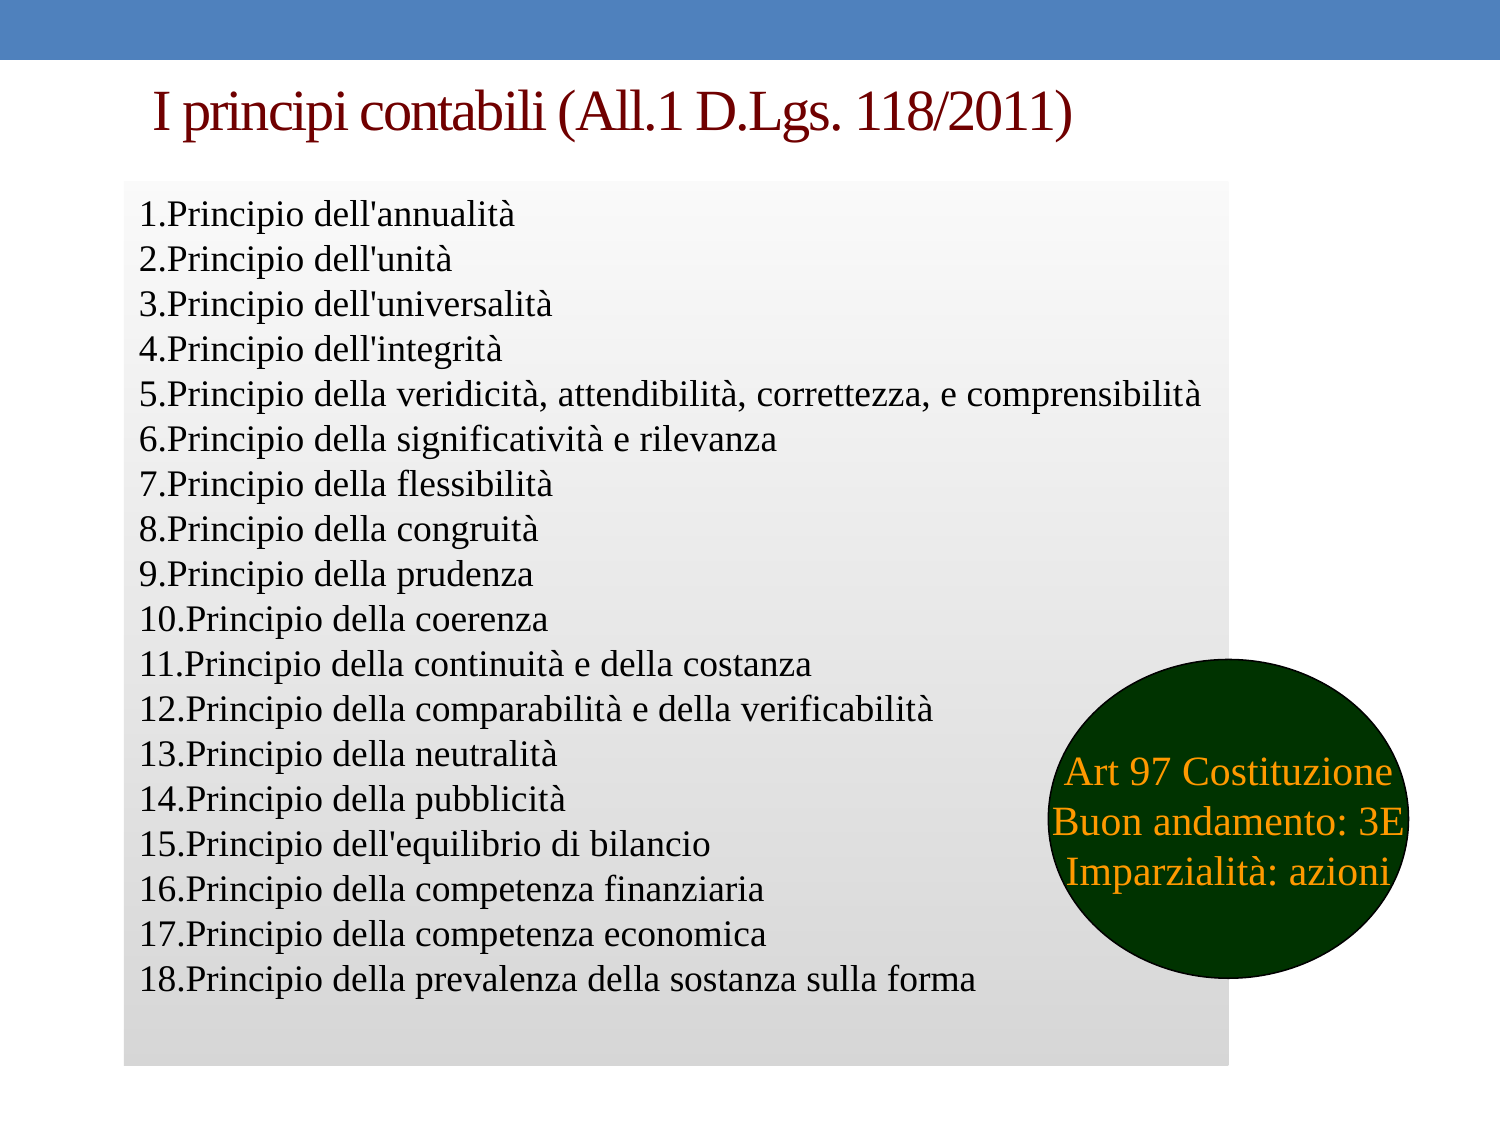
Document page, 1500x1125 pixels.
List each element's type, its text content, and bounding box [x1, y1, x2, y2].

title I principi contabili (All.1 D.Lgs. 118/2011) [137, 54, 1189, 161]
text_box Principio dell'annualità Principio dell'unità Principio dell'universalità Principio dell'integrità Principio della veridicità, attendibilità, correttezza, e comprensibilità Principio della significatività e rilevanza Principio della flessibilità Principio della congruità Principio della prudenza Principio della coerenza Principio della continuità e della costanza Principio della comparabilità e della verificabilità Principio della neutralità Principio della pubblicità Principio dell'equilibrio di bilancio Principio della competenza finanziaria Principio della competenza economica Principio della prevalenza della sostanza sulla forma [123, 181, 1229, 1066]
text_box Art 97 Costituzione Buon andamento: 3E Imparzialità: azioni [1048, 659, 1409, 979]
